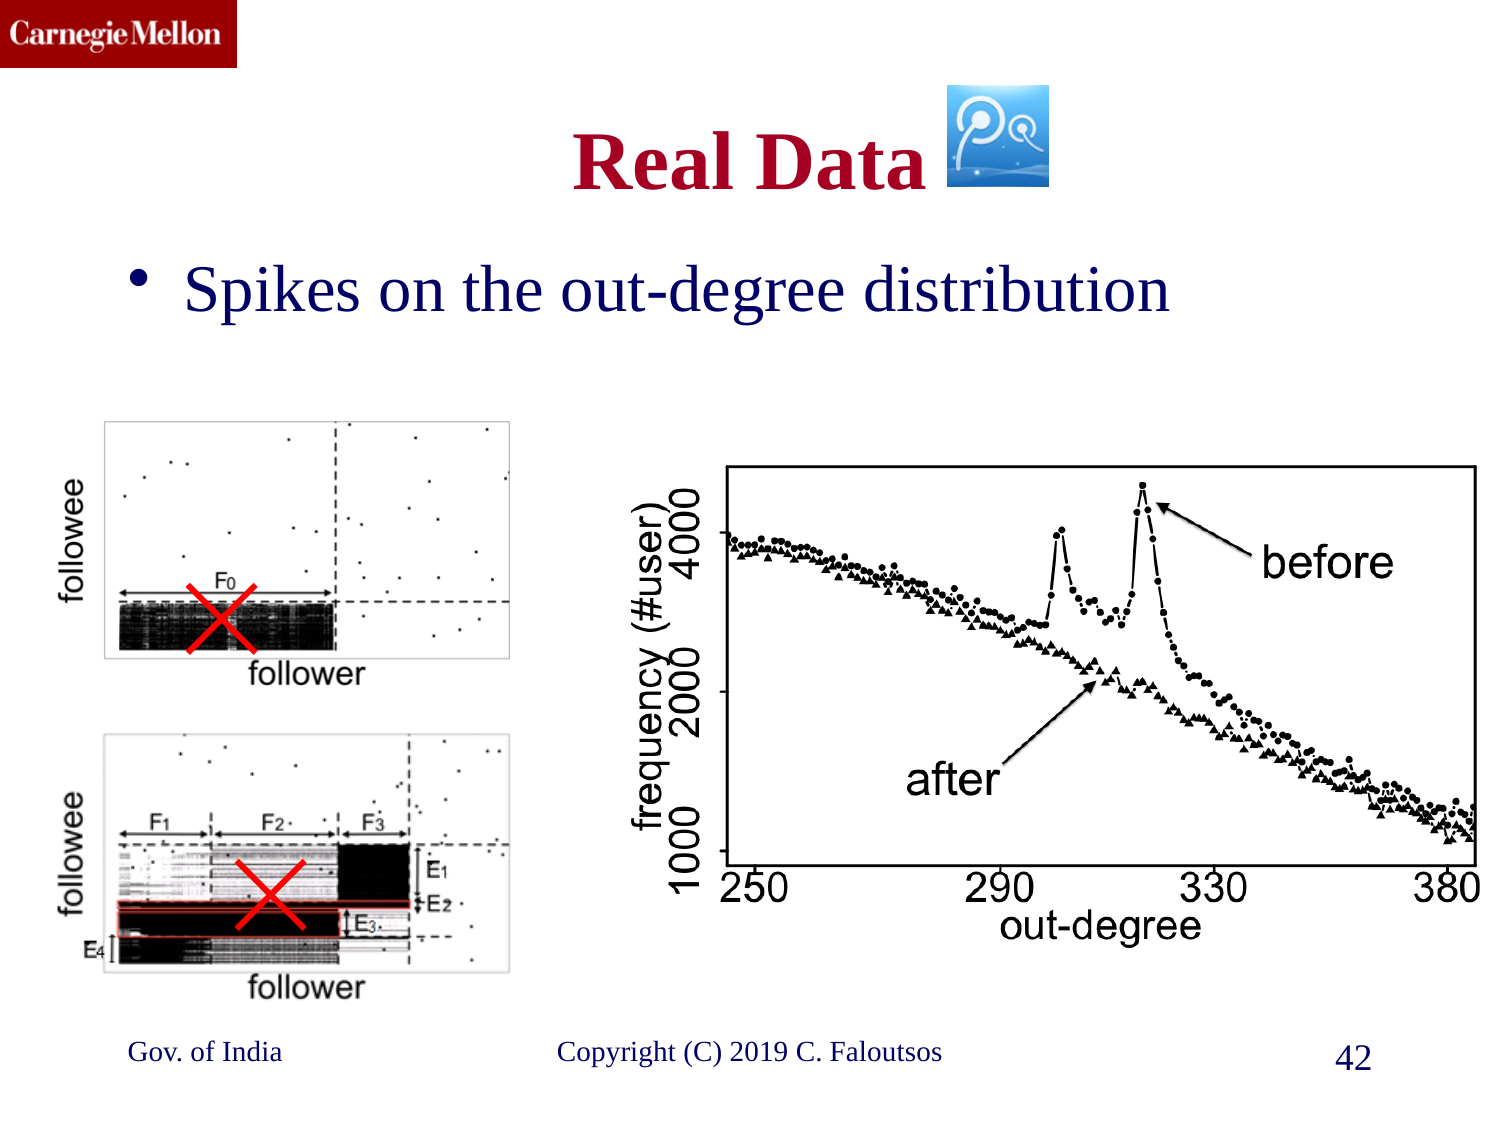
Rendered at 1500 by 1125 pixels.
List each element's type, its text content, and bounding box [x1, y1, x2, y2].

slide_number 42 [1074, 1024, 1388, 1101]
slide_number Gov. of India [112, 1024, 426, 1101]
picture [947, 85, 1049, 187]
title Real Data [112, 99, 1388, 213]
picture [50, 721, 524, 1007]
picture [0, 0, 237, 68]
list Spikes on the out-degree distribution [112, 237, 1388, 1001]
picture [626, 440, 1500, 966]
footer Copyright (C) 2019 C. Faloutsos [512, 1024, 988, 1101]
picture [50, 408, 524, 693]
